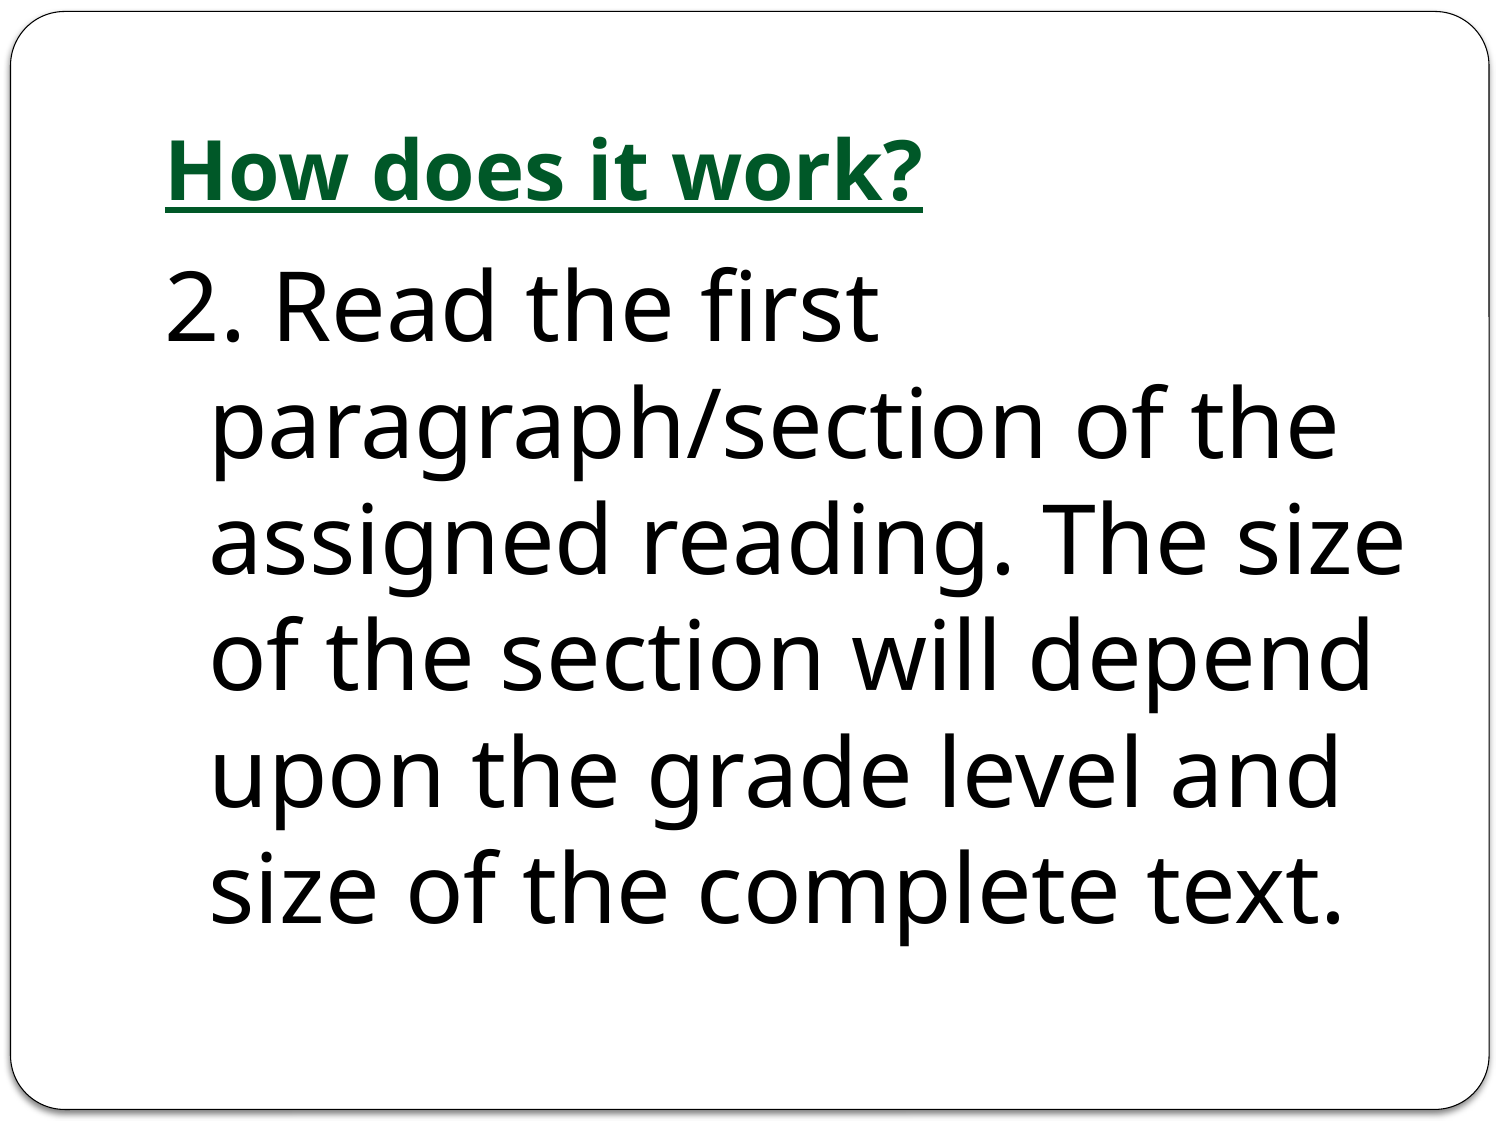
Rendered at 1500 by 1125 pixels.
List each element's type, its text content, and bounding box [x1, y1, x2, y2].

title How does it work? [150, 45, 1425, 233]
list 2. Read the first paragraph/section of the assigned reading. The size of the section will depend upon the grade level and size of the complete text. [150, 237, 1425, 988]
